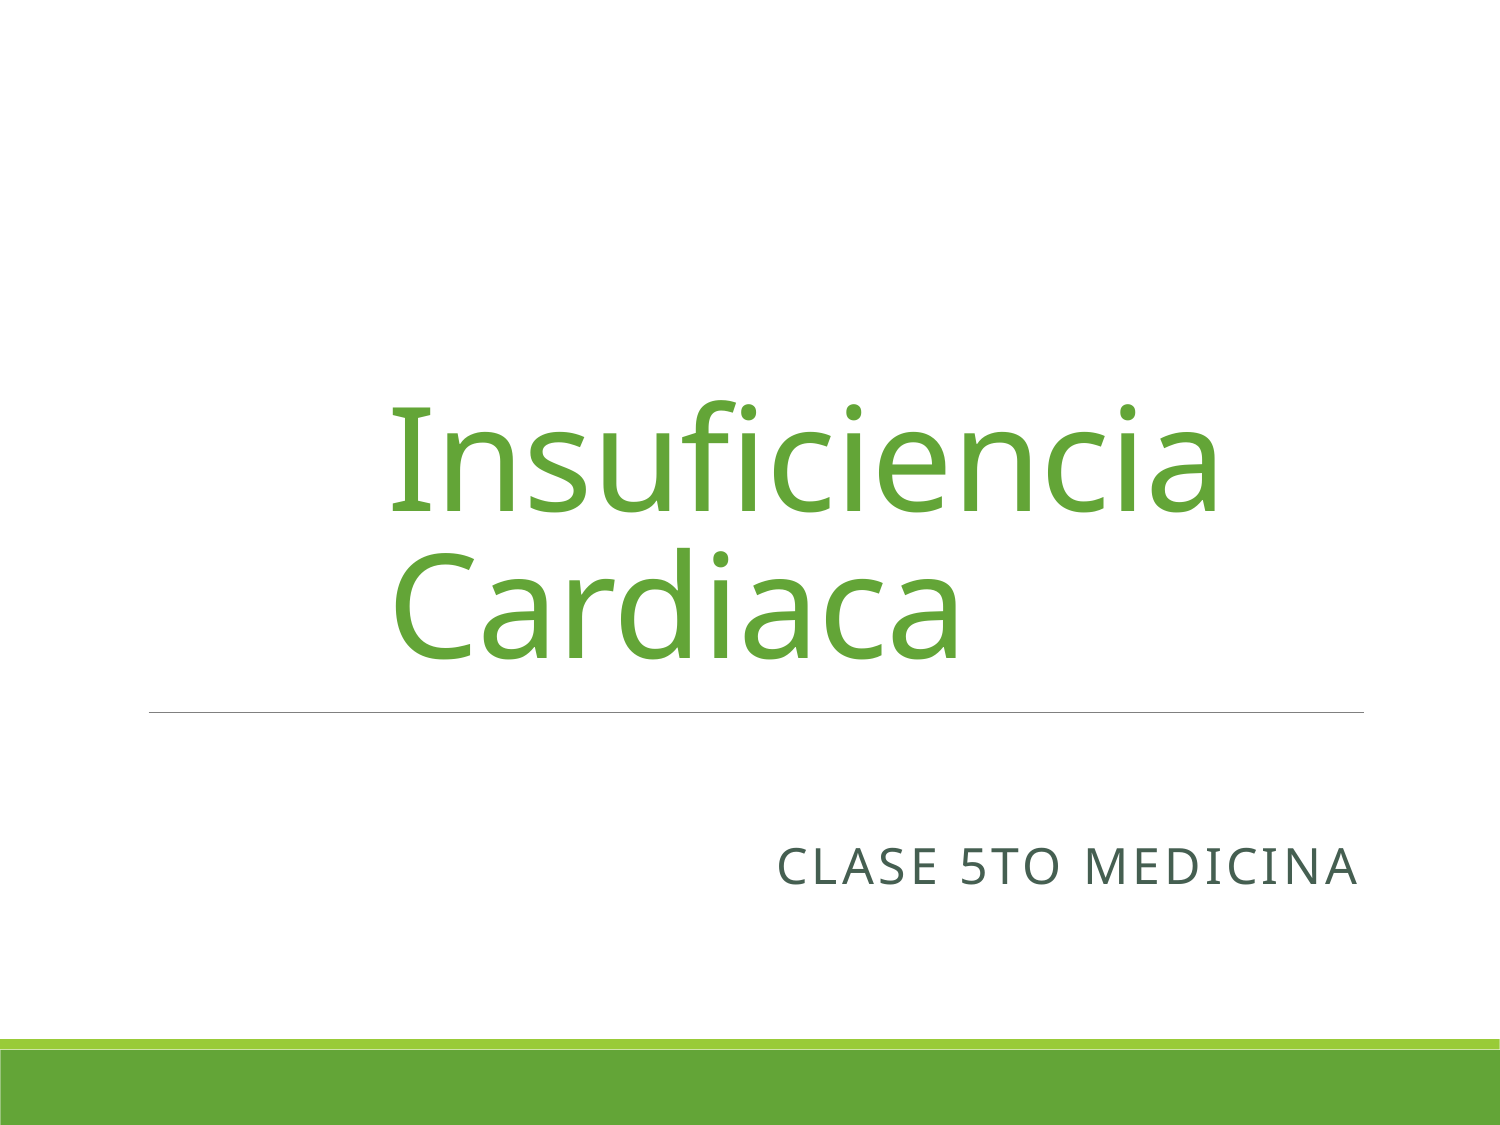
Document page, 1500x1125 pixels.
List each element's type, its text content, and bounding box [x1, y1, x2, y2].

title Insuficiencia Cardiaca [371, 385, 1385, 697]
subtitle CLASE 5TO MEDICINA [135, 834, 1373, 919]
